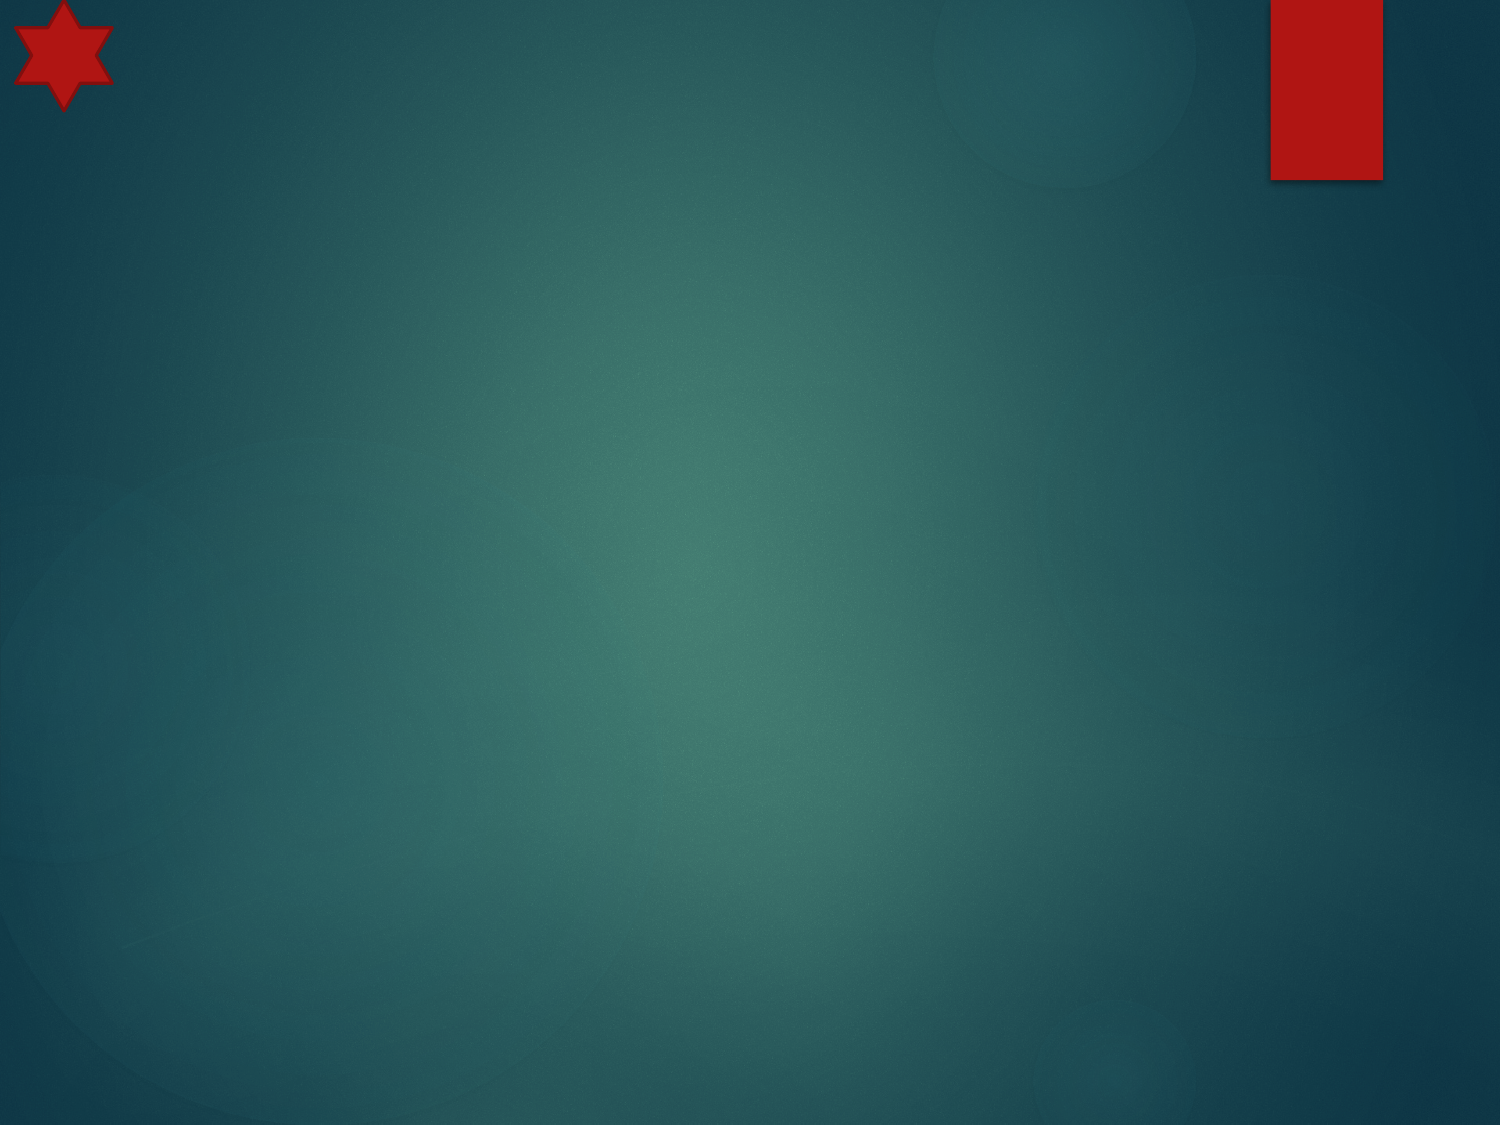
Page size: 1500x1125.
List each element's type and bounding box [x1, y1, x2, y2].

text_box [14, 0, 114, 113]
